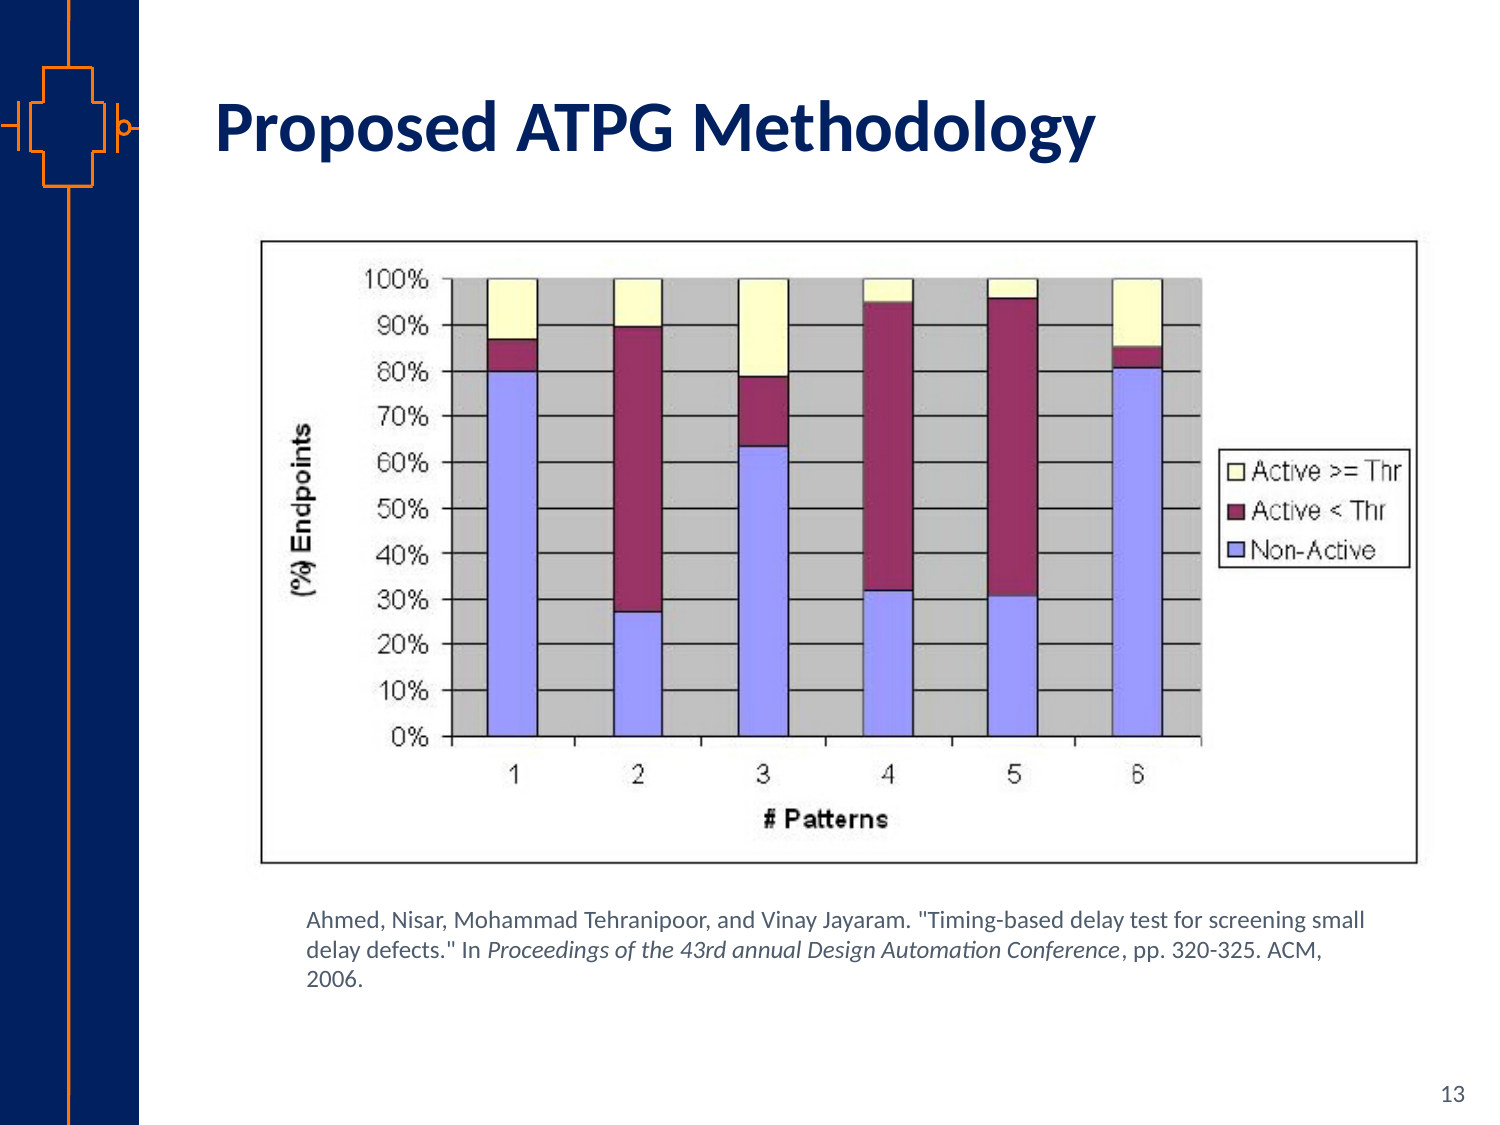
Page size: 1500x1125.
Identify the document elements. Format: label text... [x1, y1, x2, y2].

slide_number 13 [1425, 1062, 1488, 1123]
title Proposed ATPG Methodology [200, 71, 1488, 174]
picture [245, 223, 1443, 883]
text_box Ahmed, Nisar, Mohammad Tehranipoor, and Vinay Jayaram. "Timing-based delay test for screening small delay defects." In Proceedings of the 43rd annual Design Automation Conference, pp. 320-325. ACM, 2006. [291, 895, 1396, 1001]
